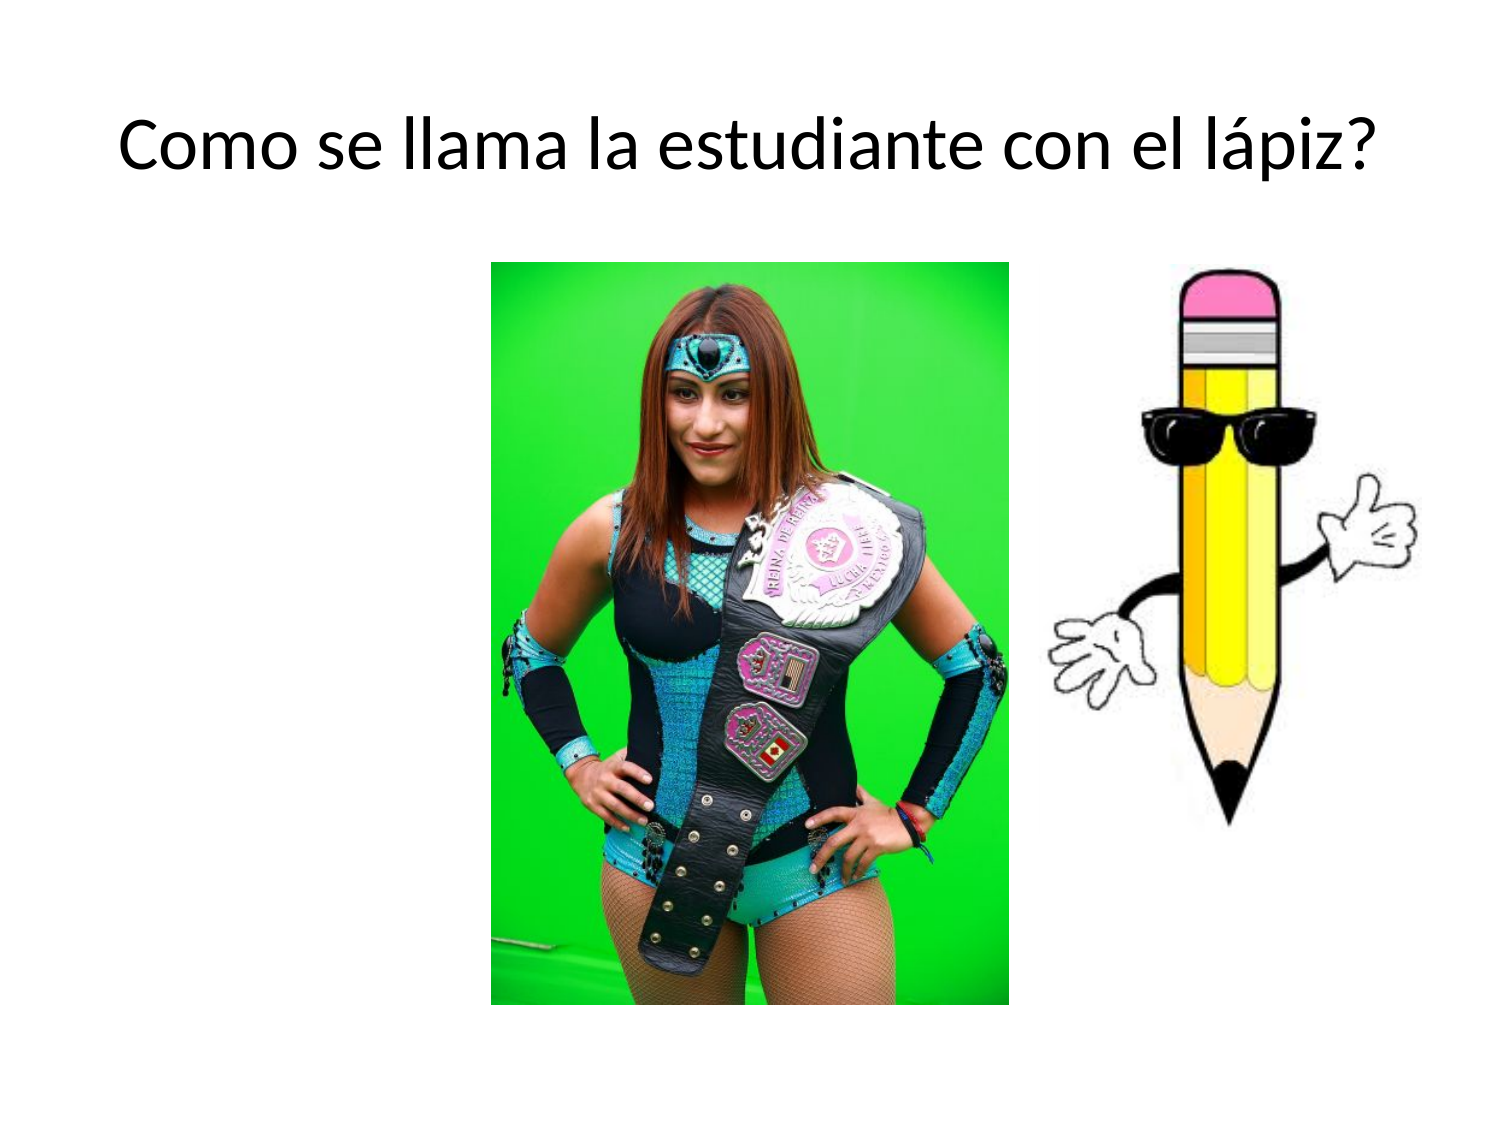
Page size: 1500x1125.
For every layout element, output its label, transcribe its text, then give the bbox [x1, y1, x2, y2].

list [74, 262, 1426, 1006]
title Como se llama la estudiante con el lápiz? [75, 45, 1425, 233]
picture [1037, 264, 1422, 834]
